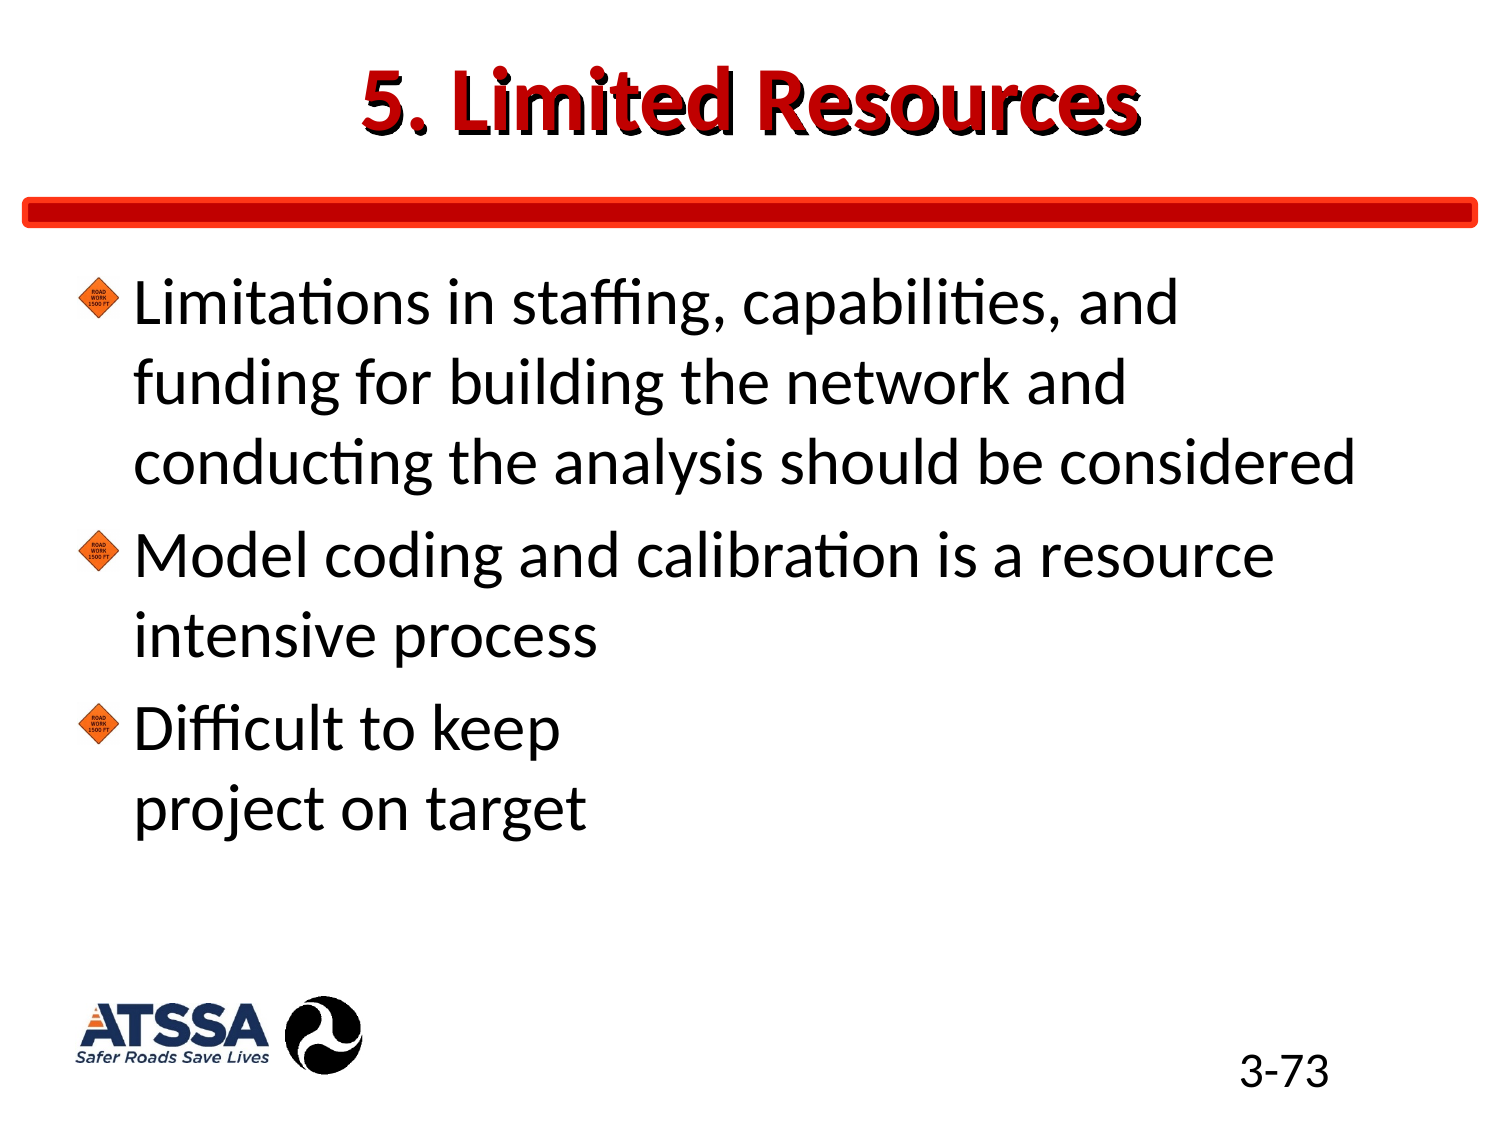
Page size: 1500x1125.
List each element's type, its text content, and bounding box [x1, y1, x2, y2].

picture [77, 702, 120, 745]
picture [77, 529, 120, 572]
picture [77, 276, 120, 319]
picture [75, 1003, 269, 1063]
picture [276, 989, 370, 1077]
list Limitations in staffing, capabilities, and funding for building the network and conducting the analysis should be considered Model coding and calibration is a resource intensive process Difficult to keep project on target [62, 249, 1413, 963]
title 5. Limited Resources [0, 0, 1500, 188]
